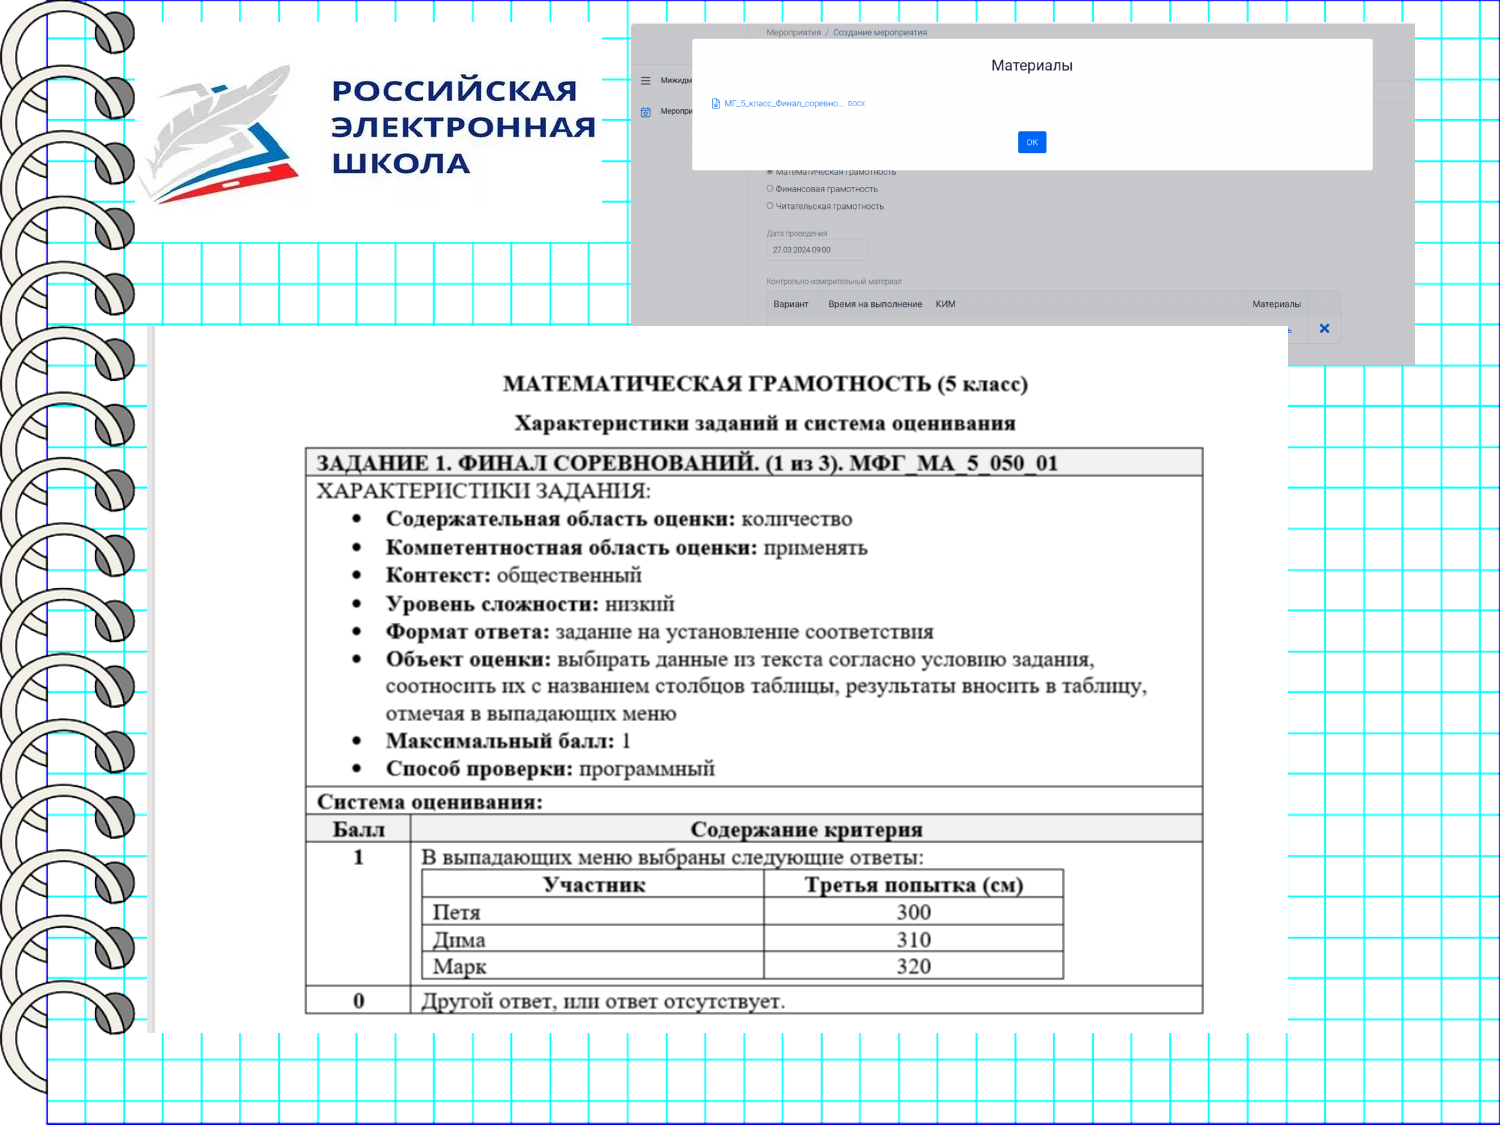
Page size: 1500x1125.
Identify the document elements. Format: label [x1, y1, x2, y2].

list [631, 22, 1415, 365]
picture [0, 0, 1500, 1125]
